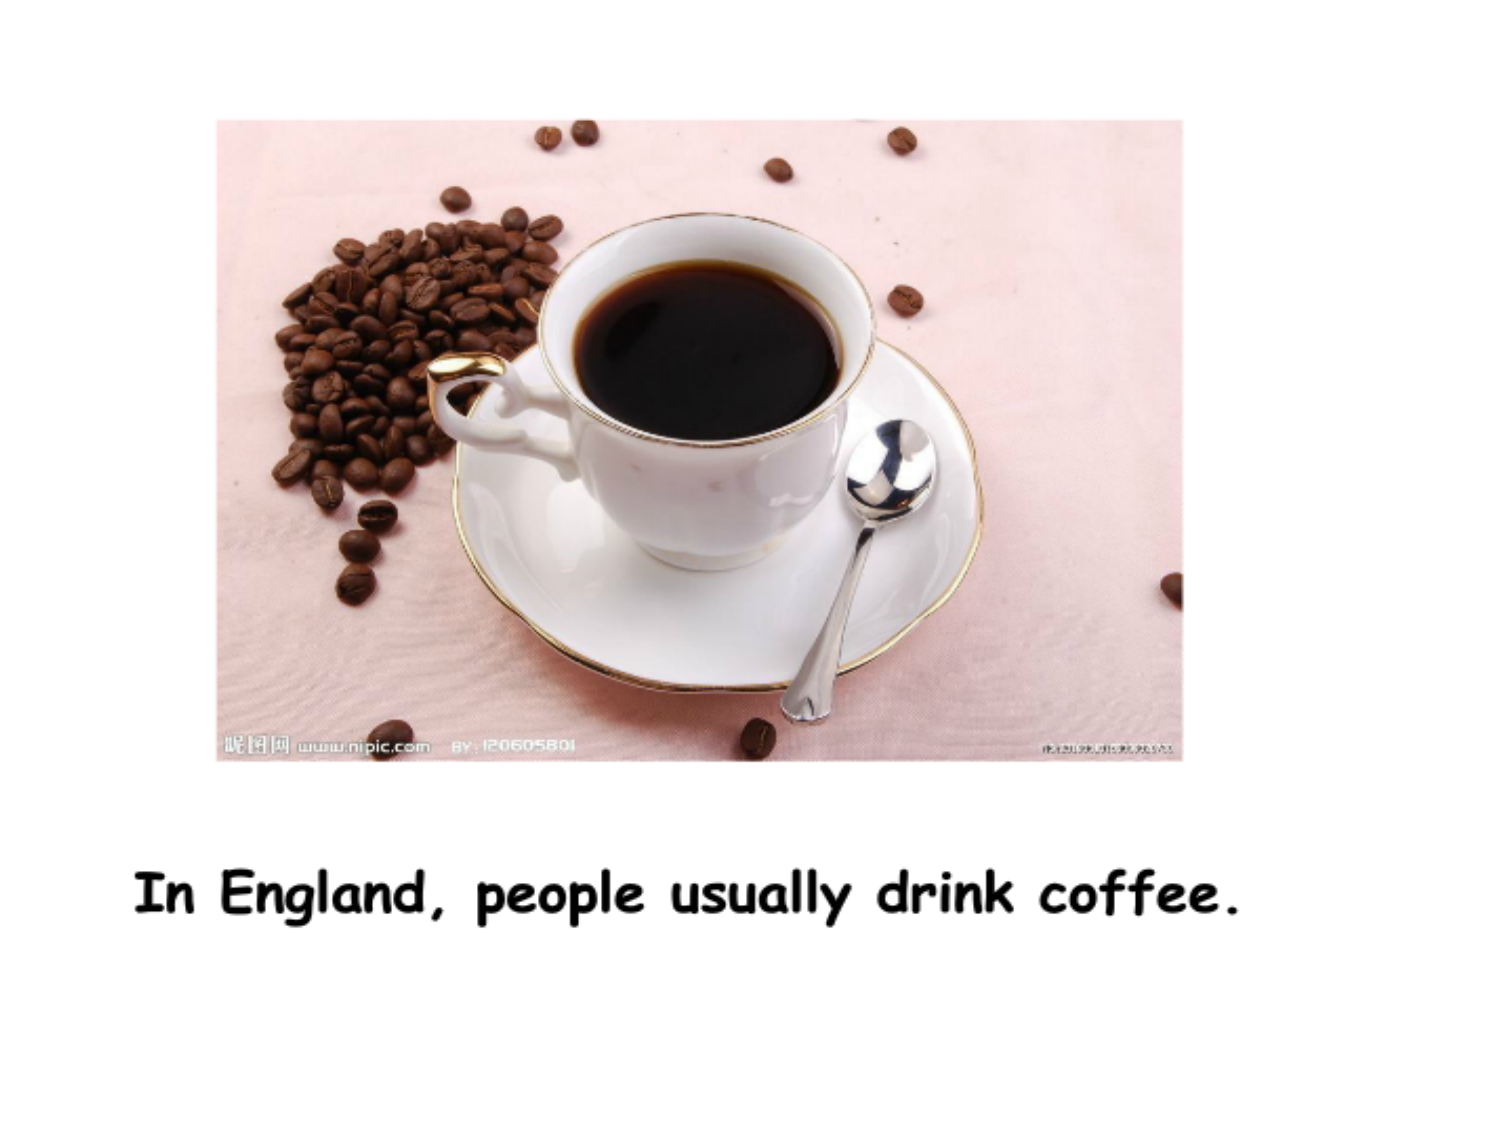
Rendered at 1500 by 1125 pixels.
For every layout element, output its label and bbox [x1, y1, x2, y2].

picture [123, 93, 1345, 963]
